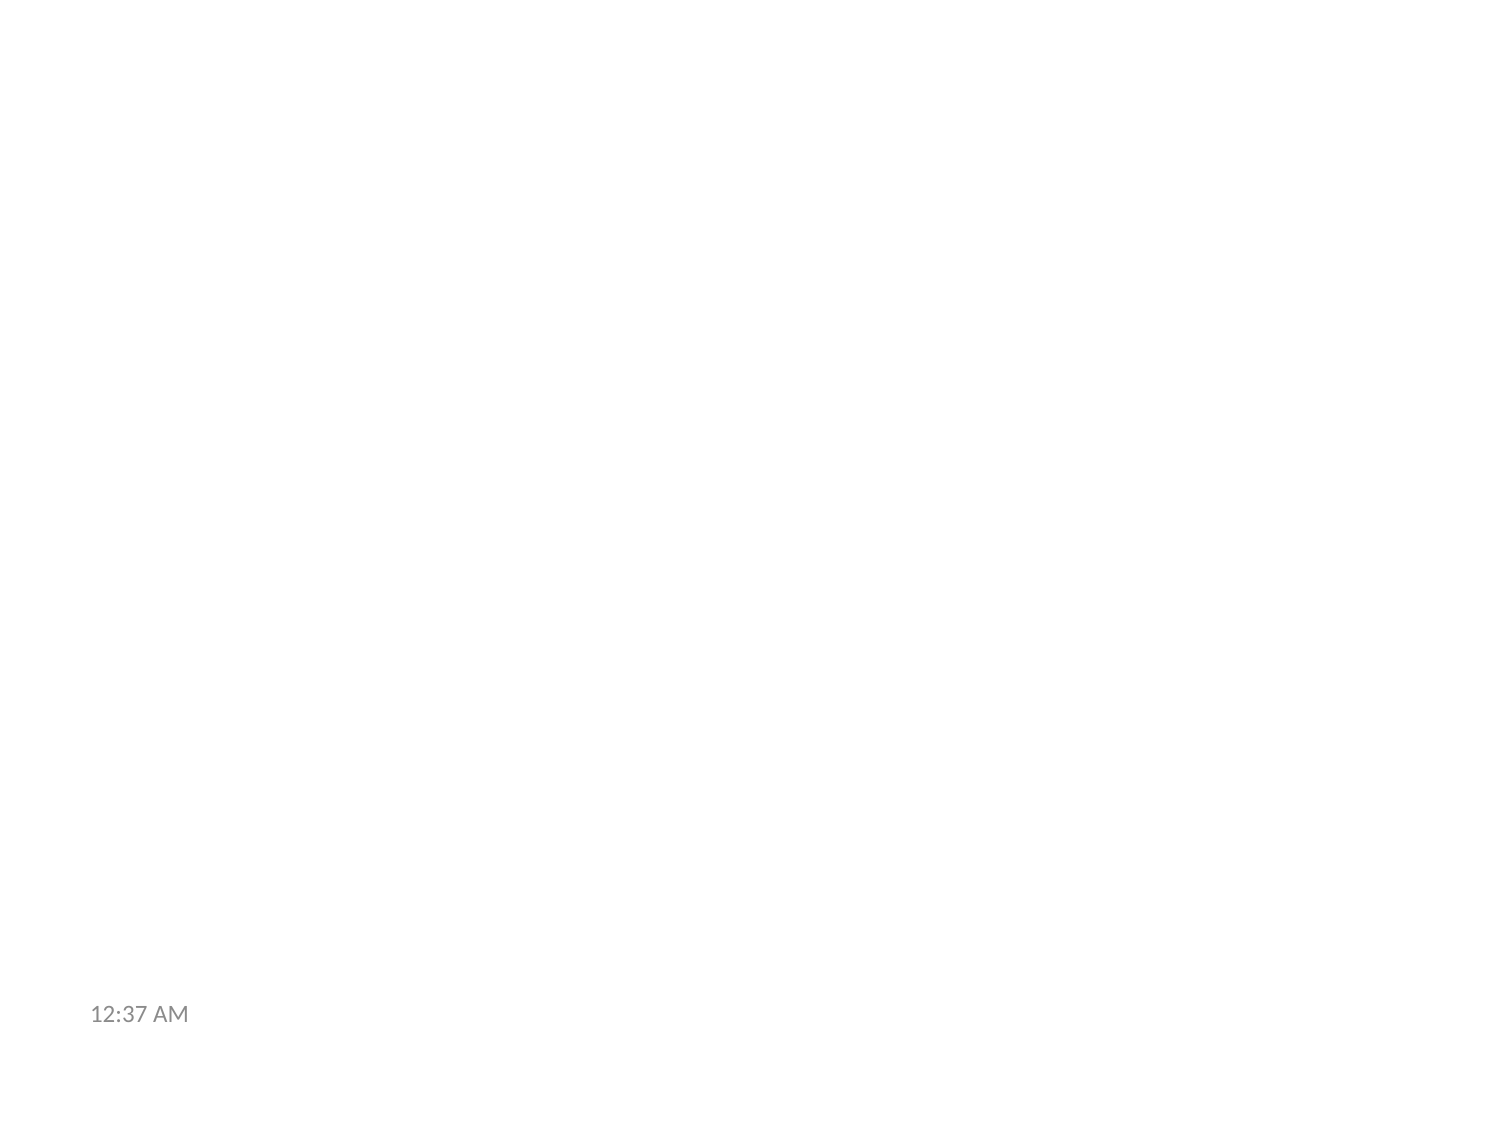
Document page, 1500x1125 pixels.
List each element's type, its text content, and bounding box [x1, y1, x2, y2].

text_box 3:35 PM [75, 982, 425, 1043]
